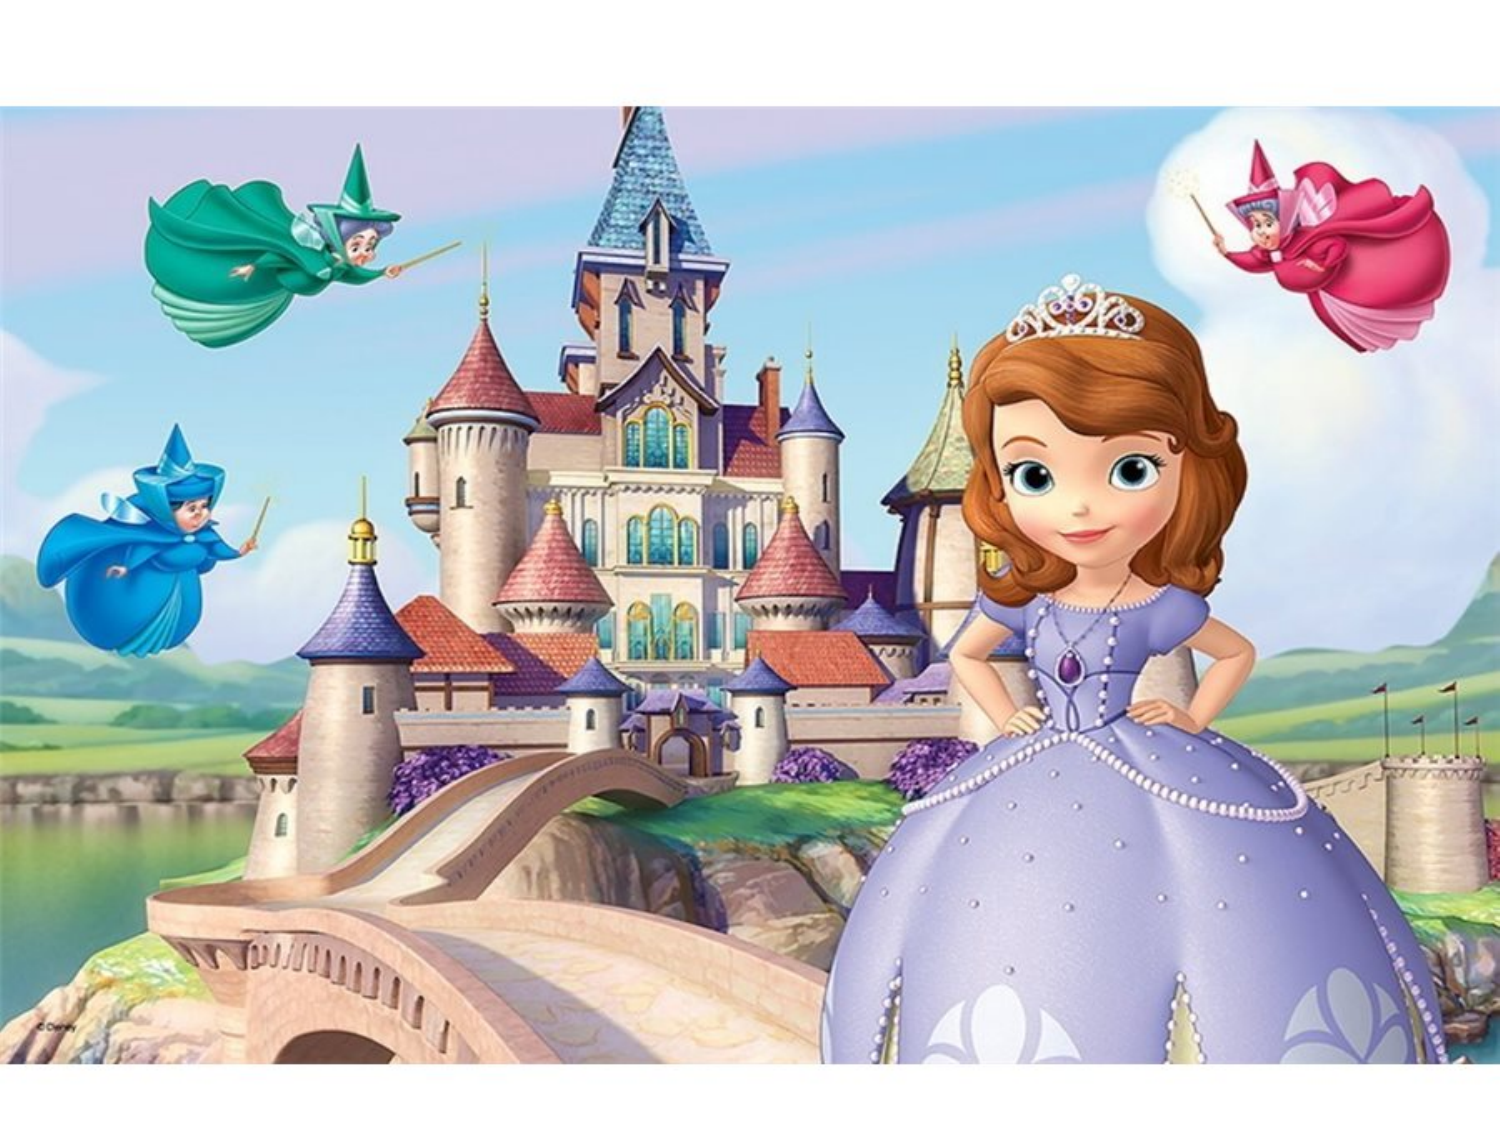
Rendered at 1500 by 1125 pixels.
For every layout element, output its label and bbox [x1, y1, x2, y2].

list [0, 0, 1500, 1125]
